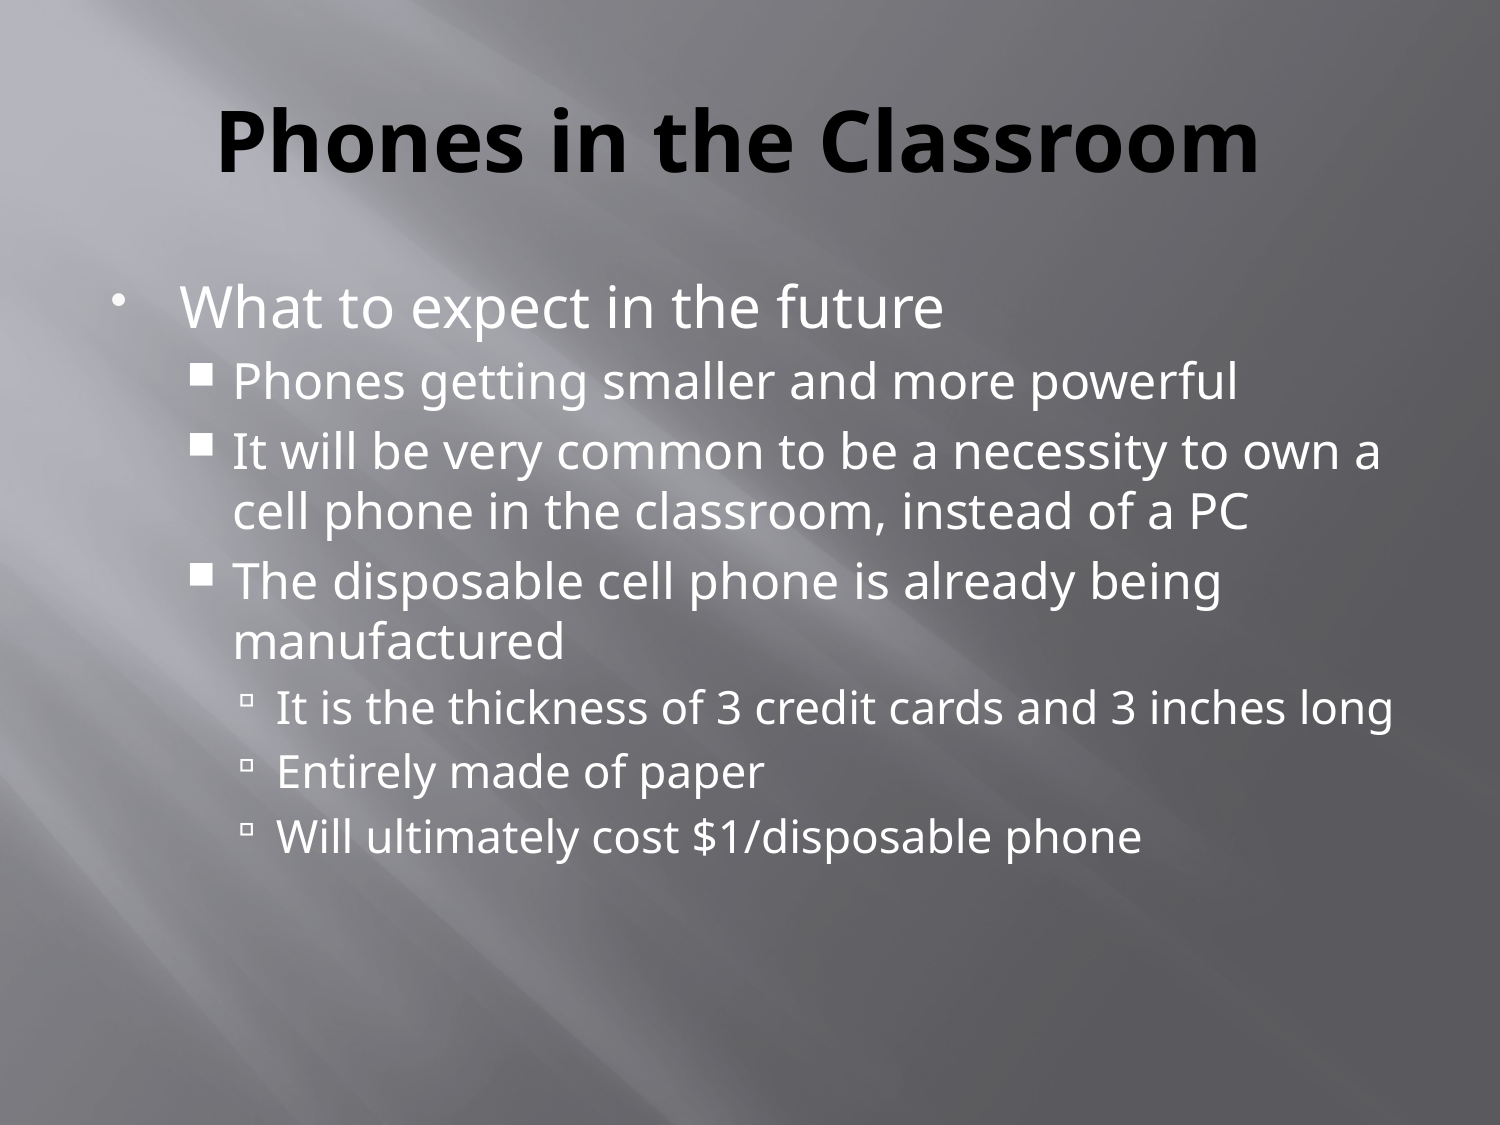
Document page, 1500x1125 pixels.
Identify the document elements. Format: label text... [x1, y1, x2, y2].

list What to expect in the future Phones getting smaller and more powerful It will be very common to be a necessity to own a cell phone in the classroom, instead of a PC The disposable cell phone is already being manufactured It is the thickness of 3 credit cards and 3 inches long Entirely made of paper Will ultimately cost $1/disposable phone [75, 262, 1425, 1035]
title Phones in the Classroom [75, 45, 1425, 233]
